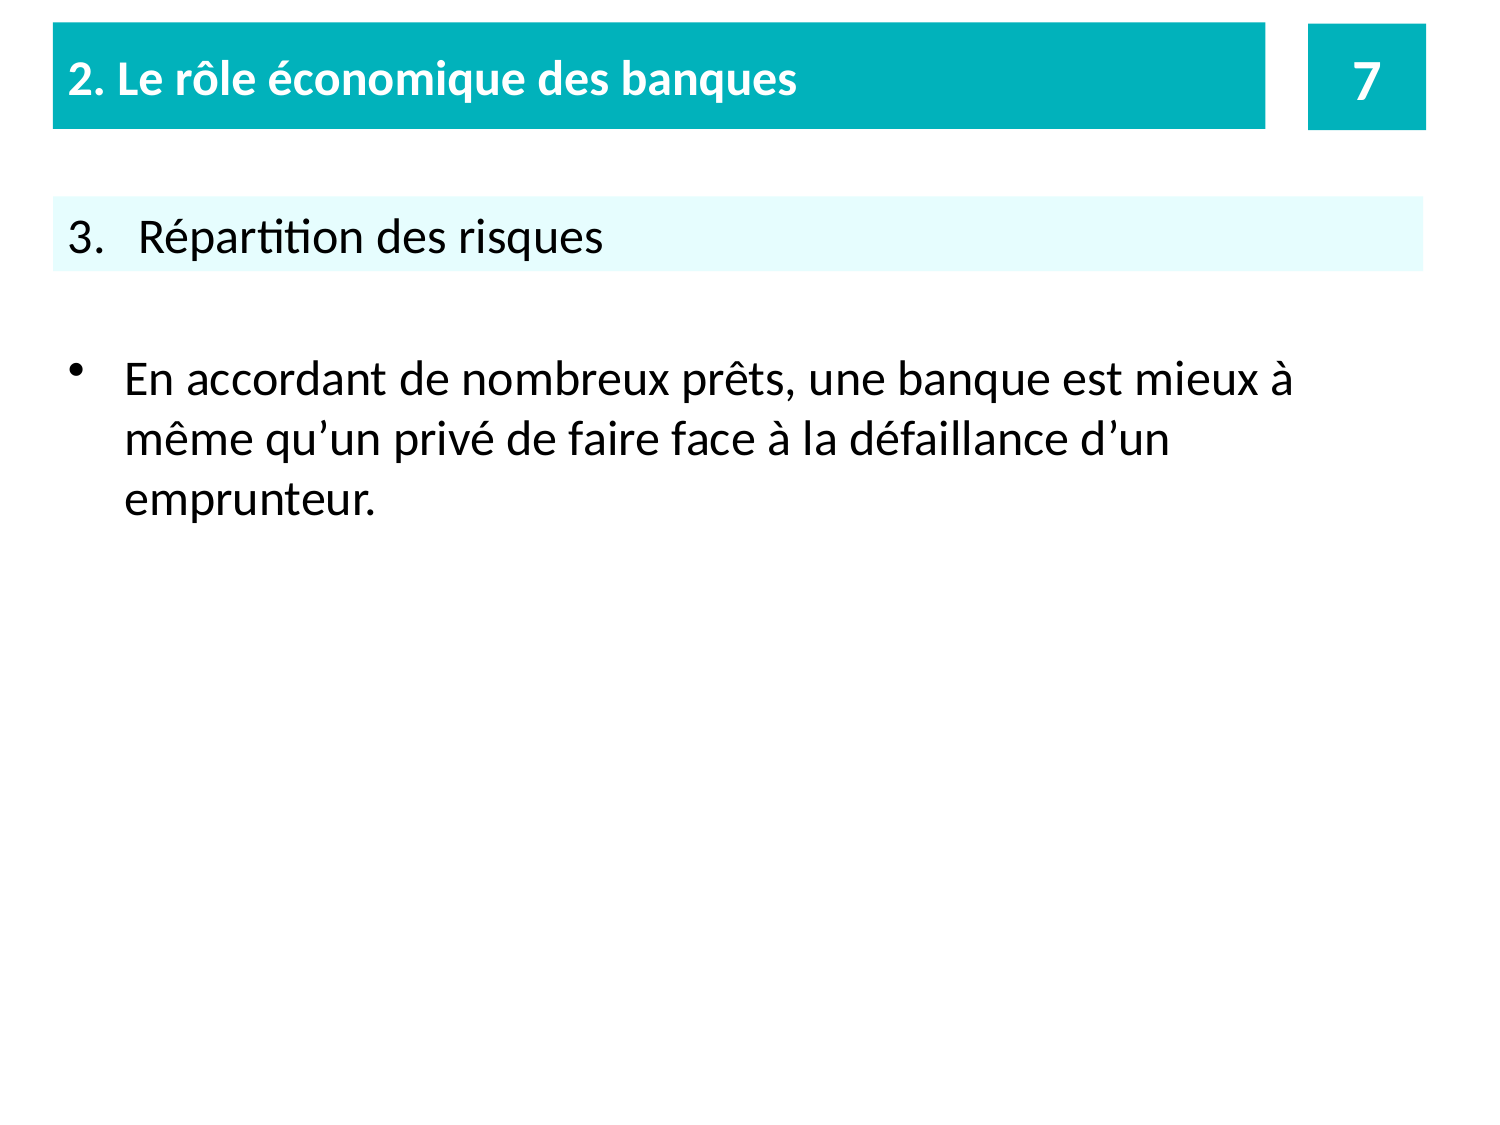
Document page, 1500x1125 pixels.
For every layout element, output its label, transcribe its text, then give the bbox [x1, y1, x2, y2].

text_box 2. Le rôle économique des banques [52, 22, 1266, 129]
text_box 7 [1308, 23, 1427, 131]
text_box En accordant de nombreux prêts, une banque est mieux à même qu’un privé de faire face à la défaillance d’un emprunteur. [53, 337, 1415, 593]
text_box 3. Répartition des risques [53, 196, 1424, 272]
